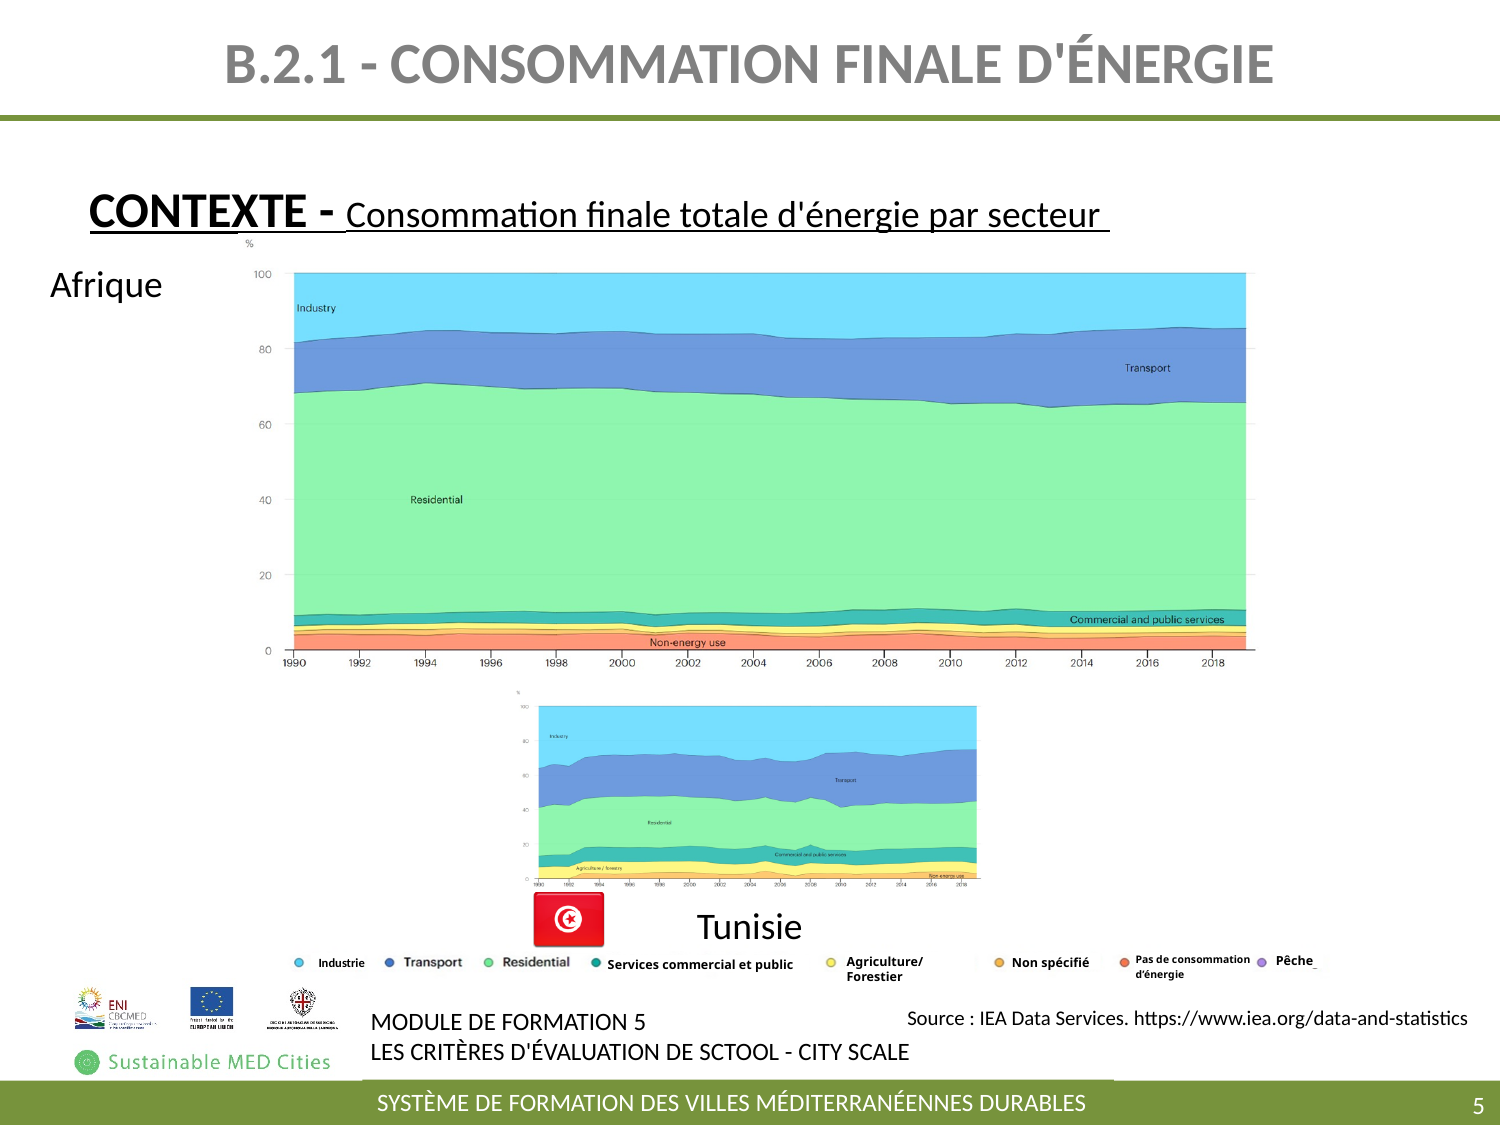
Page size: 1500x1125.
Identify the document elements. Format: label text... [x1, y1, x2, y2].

picture [62, 687, 1342, 1080]
text_box Tunisie [682, 900, 818, 937]
slide_number 5 [1399, 1074, 1500, 1125]
title B.2.1 - CONSOMMATION FINALE D'ÉNERGIE [0, 0, 1500, 121]
text_box Afrique [35, 252, 178, 313]
text_box Source : IEA Data Services. https://www.iea.org/data-and-statistics [892, 996, 1485, 1037]
picture [238, 233, 1262, 677]
text_box CONTEXTE - Consommation finale totale d'énergie par secteur [74, 169, 1425, 270]
text_box SYSTÈME DE FORMATION DES VILLES MÉDITERRANÉENNES DURABLES [362, 1079, 1114, 1125]
